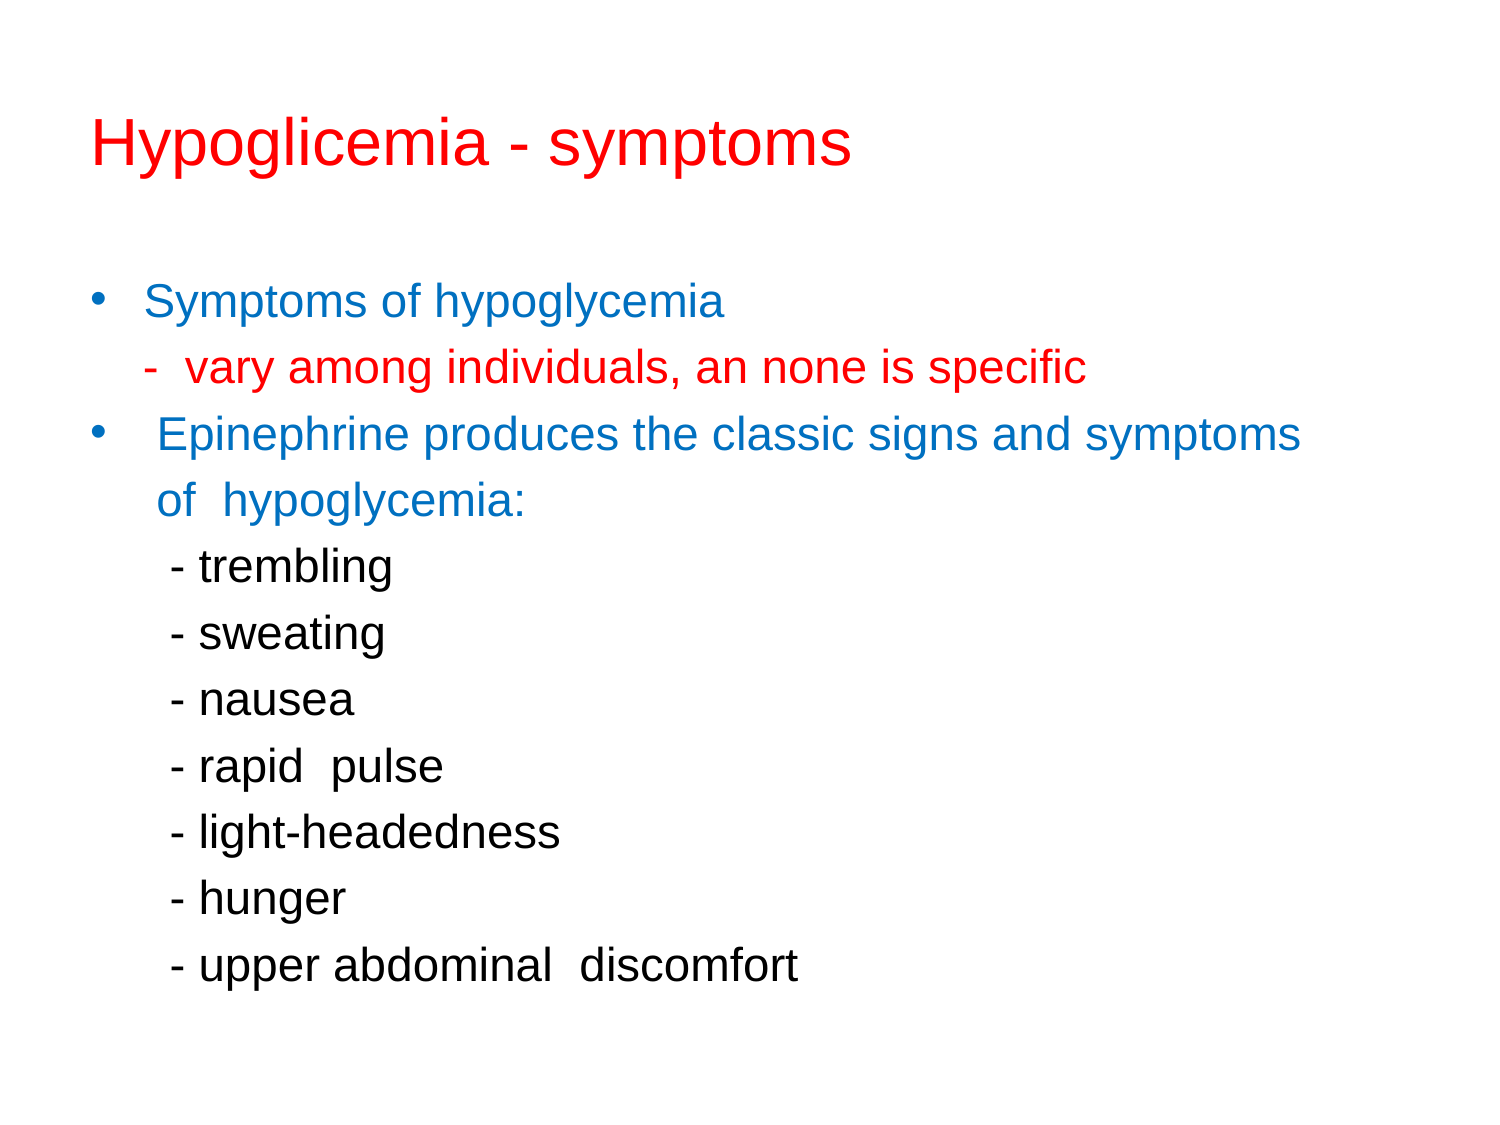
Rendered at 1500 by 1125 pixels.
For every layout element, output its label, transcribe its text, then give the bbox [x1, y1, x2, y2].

list Symptoms of hypoglycemia - vary among individuals, an none is specific Epinephrine produces the classic signs and symptoms of hypoglycemia: - trembling - sweating - nausea - rapid pulse - light-headedness - hunger - upper abdominal discomfort [75, 262, 1425, 1005]
title Hypoglicemia - symptoms [75, 45, 1425, 233]
